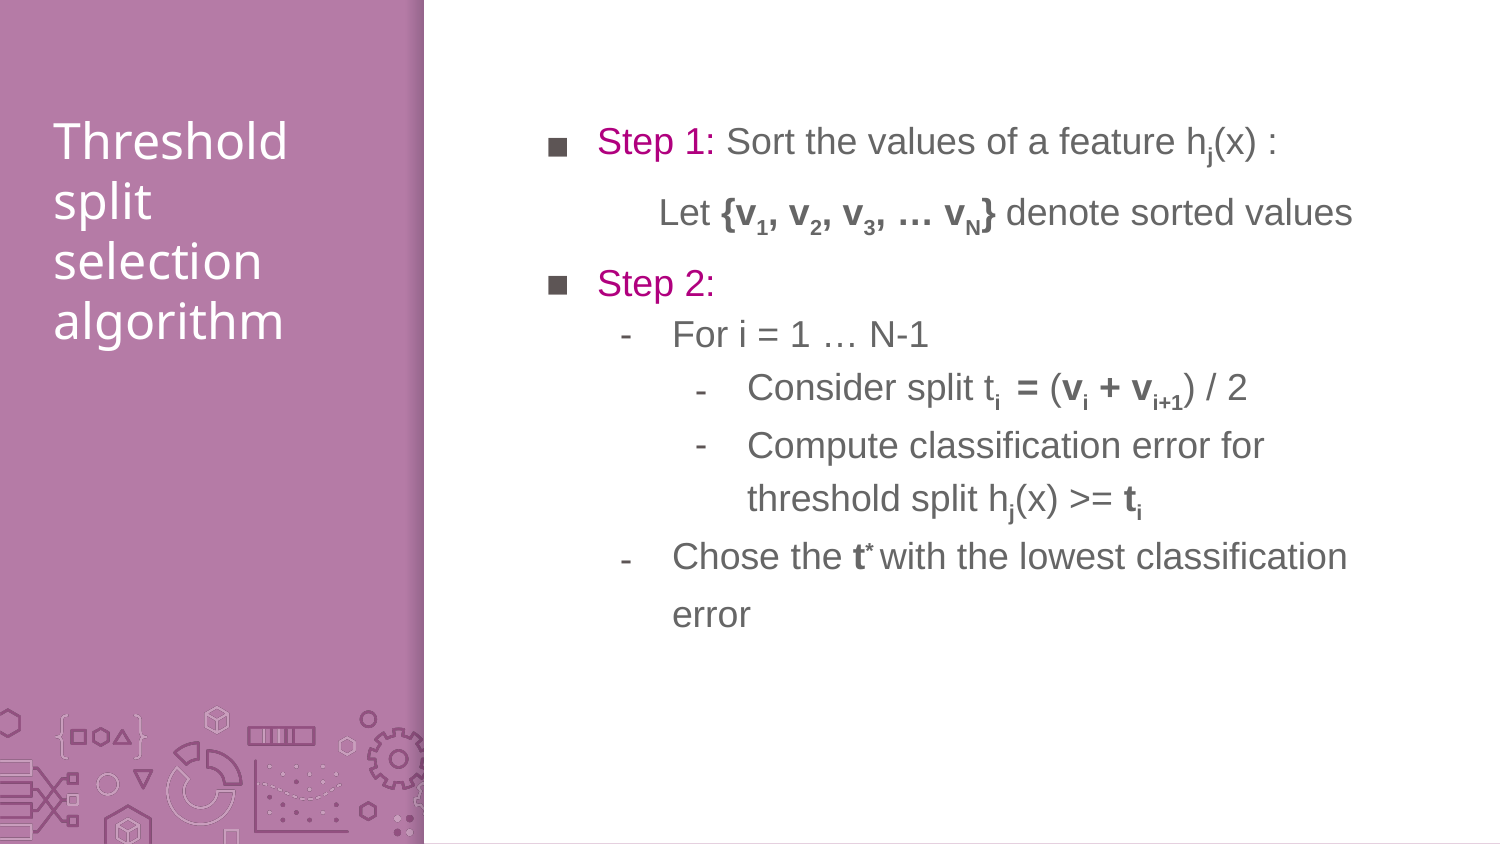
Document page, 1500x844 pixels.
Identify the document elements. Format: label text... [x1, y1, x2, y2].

picture [0, 701, 424, 844]
title Threshold split selection algorithm [38, 94, 375, 748]
list Step 1: Sort the values of a feature hj(x) : Let {v1, v2, v3, … vN} denote sorted values Step 2: For i = 1 … N-1 Consider split ti = (vi + vi+1) / 2 Compute classification error for threshold split hj(x) >= ti Chose the t* with the lowest classification error [506, 94, 1425, 748]
